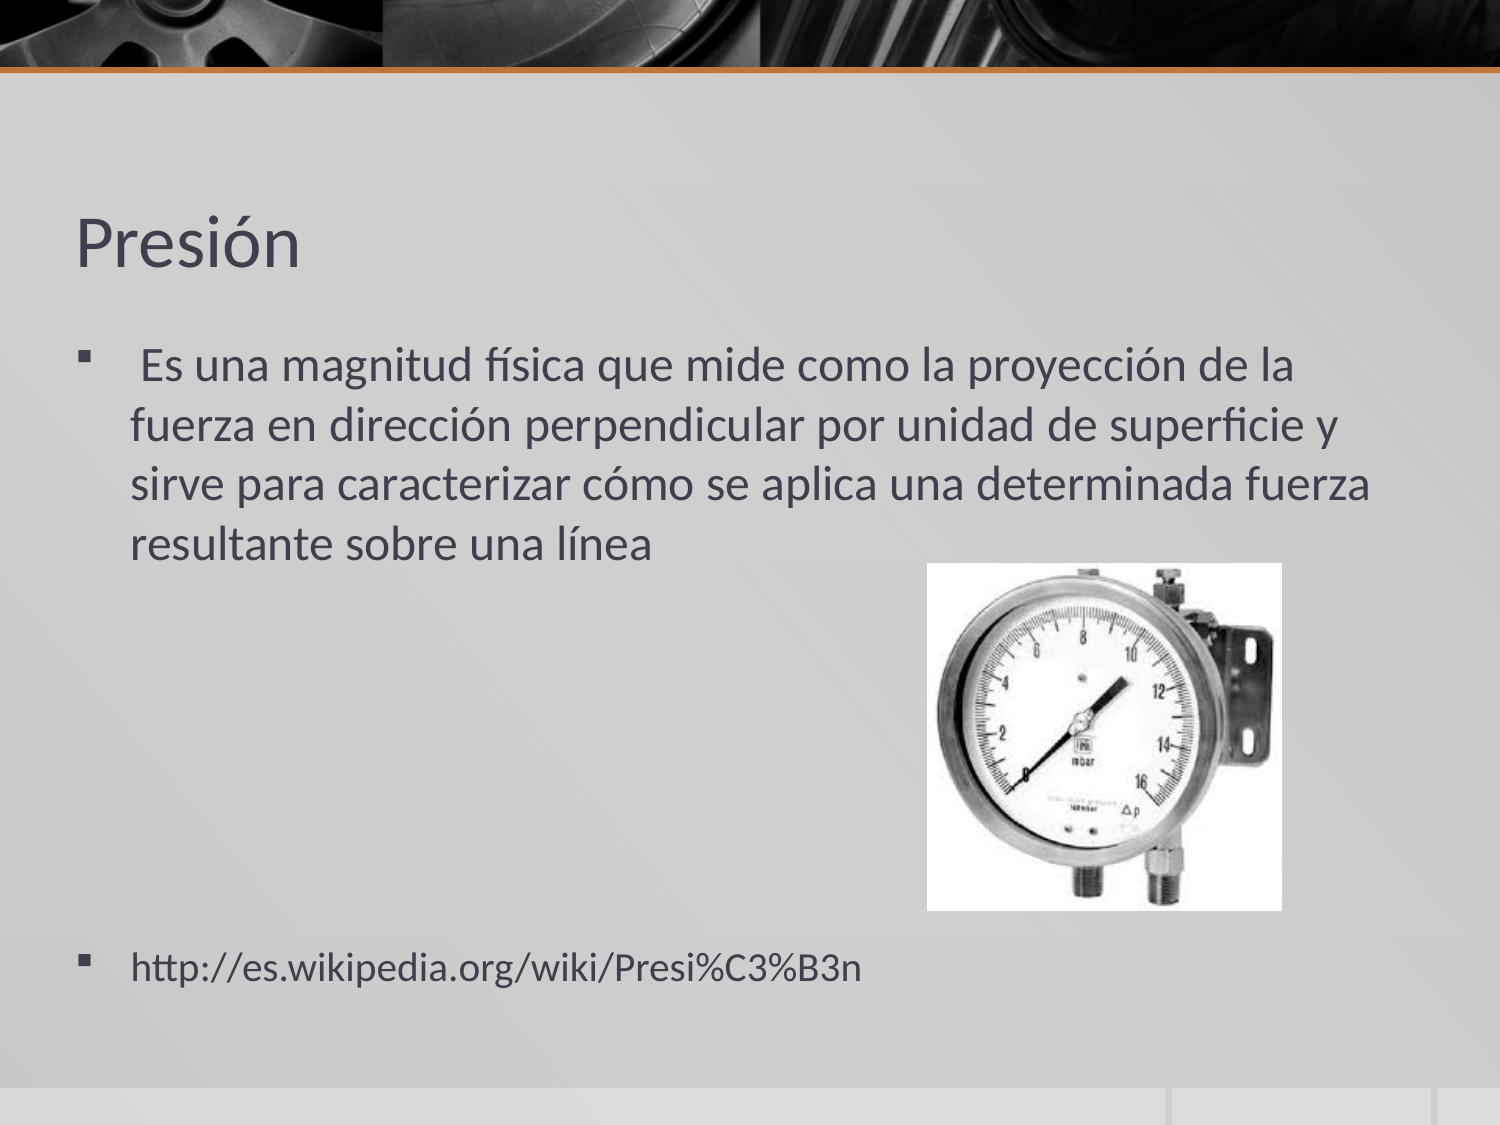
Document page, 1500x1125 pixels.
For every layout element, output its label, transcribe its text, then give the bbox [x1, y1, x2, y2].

list Es una magnitud física que mide como la proyección de la fuerza en dirección perpendicular por unidad de superficie y sirve para caracterizar cómo se aplica una determinada fuerza resultante sobre una línea http://es.wikipedia.org/wiki/Presi%C3%B3n [75, 324, 1425, 1005]
picture [927, 563, 1283, 911]
title Presión [75, 162, 1425, 313]
picture [0, 0, 1500, 67]
